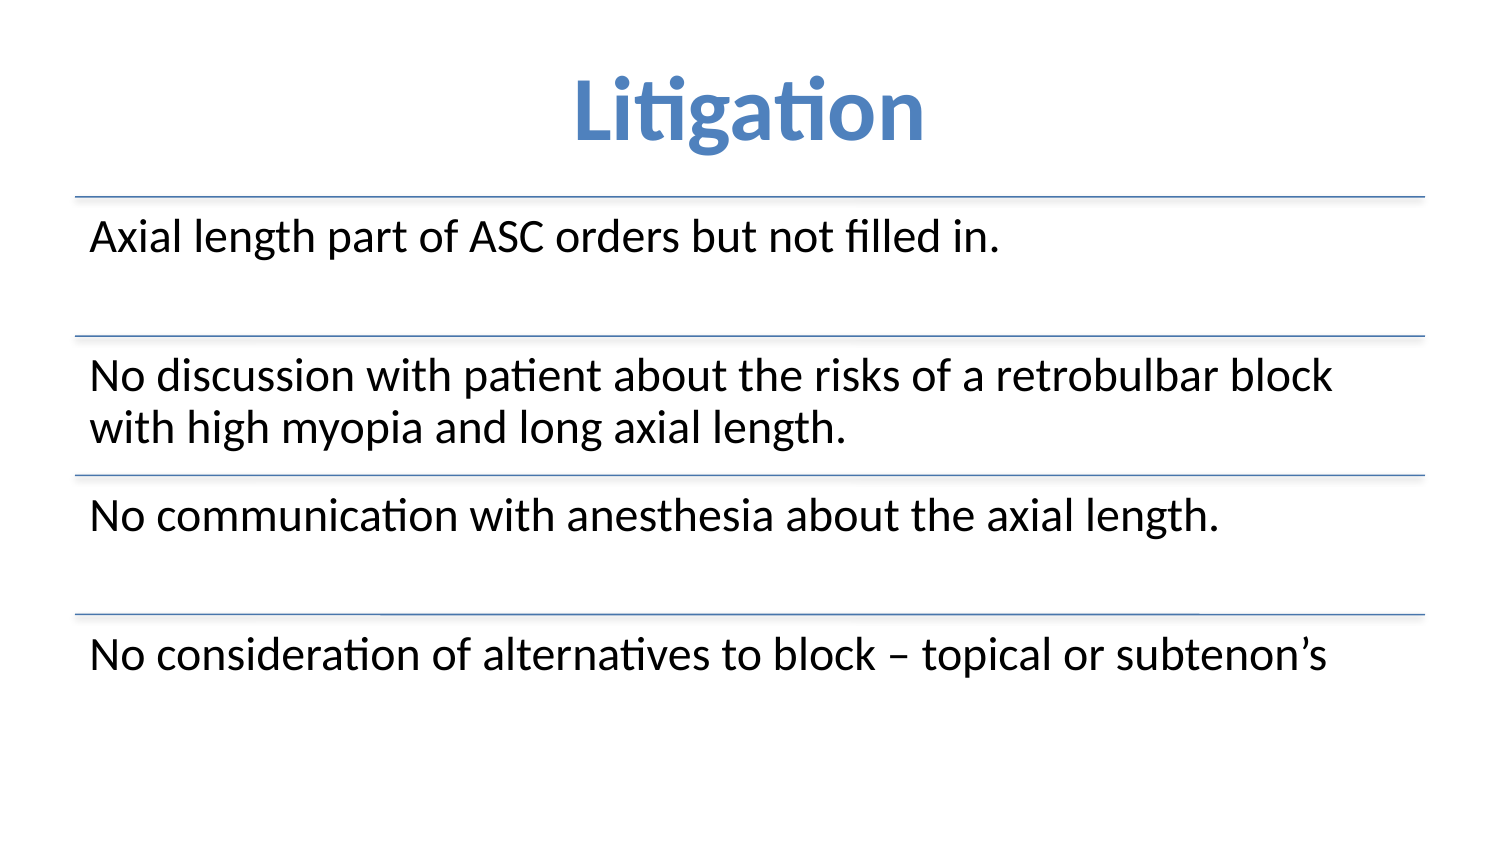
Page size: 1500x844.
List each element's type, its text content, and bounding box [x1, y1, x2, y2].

title Litigation [75, 33, 1425, 175]
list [74, 196, 1426, 754]
